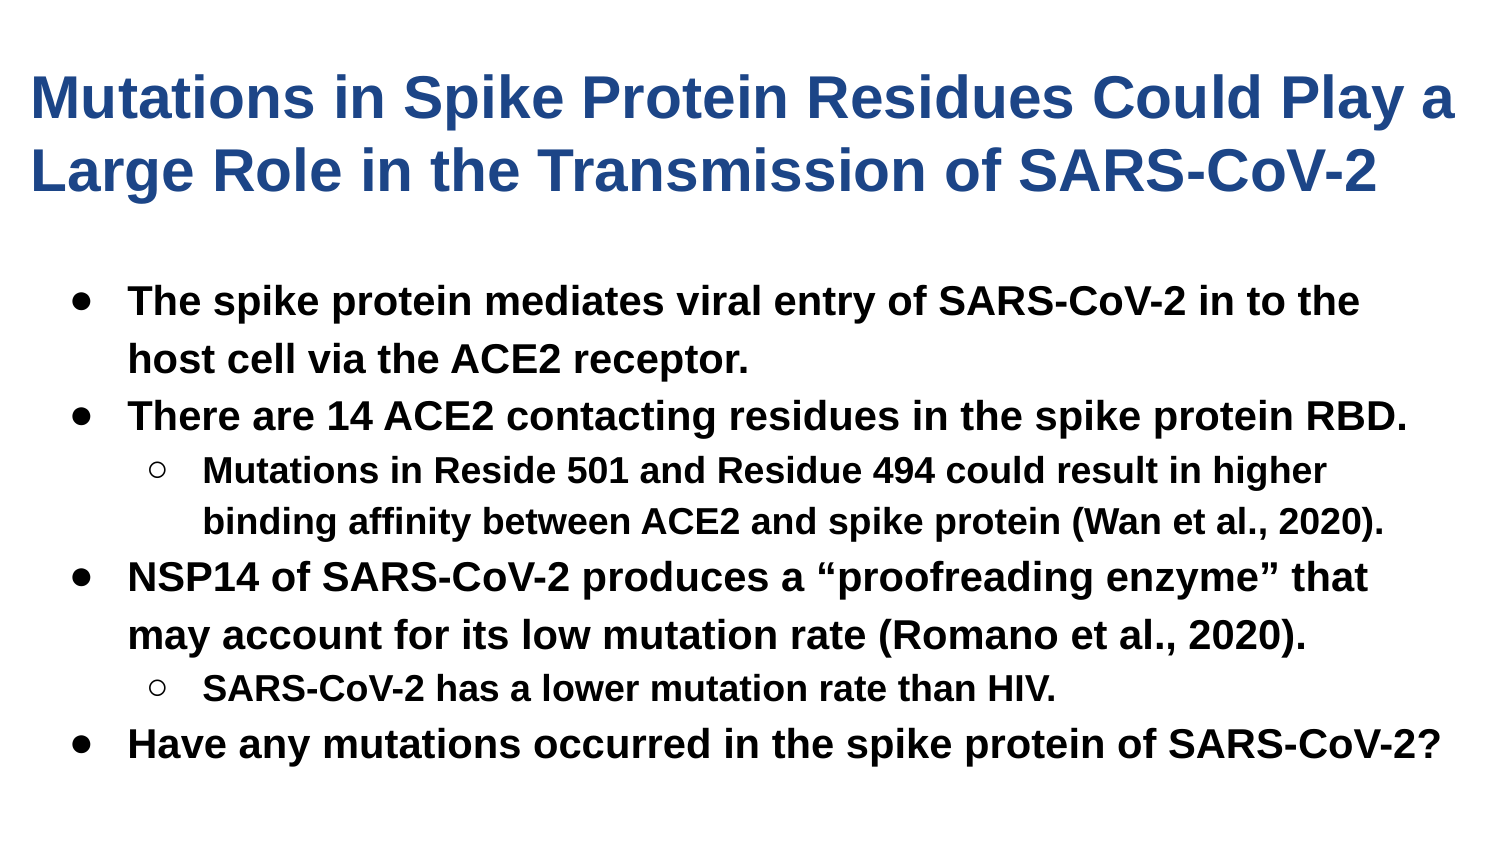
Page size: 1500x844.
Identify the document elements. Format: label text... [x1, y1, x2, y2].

title Mutations in Spike Protein Residues Could Play a Large Role in the Transmission of SARS-CoV-2 [15, 43, 1485, 210]
list The spike protein mediates viral entry of SARS-CoV-2 in to the host cell via the ACE2 receptor. There are 14 ACE2 contacting residues in the spike protein RBD. Mutations in Reside 501 and Residue 494 could result in higher binding affinity between ACE2 and spike protein (Wan et al., 2020). NSP14 of SARS-CoV-2 produces a “proofreading enzyme” that may account for its low mutation rate (Romano et al., 2020). SARS-CoV-2 has a lower mutation rate than HIV. Have any mutations occurred in the spike protein of SARS-CoV-2? [37, 251, 1463, 778]
